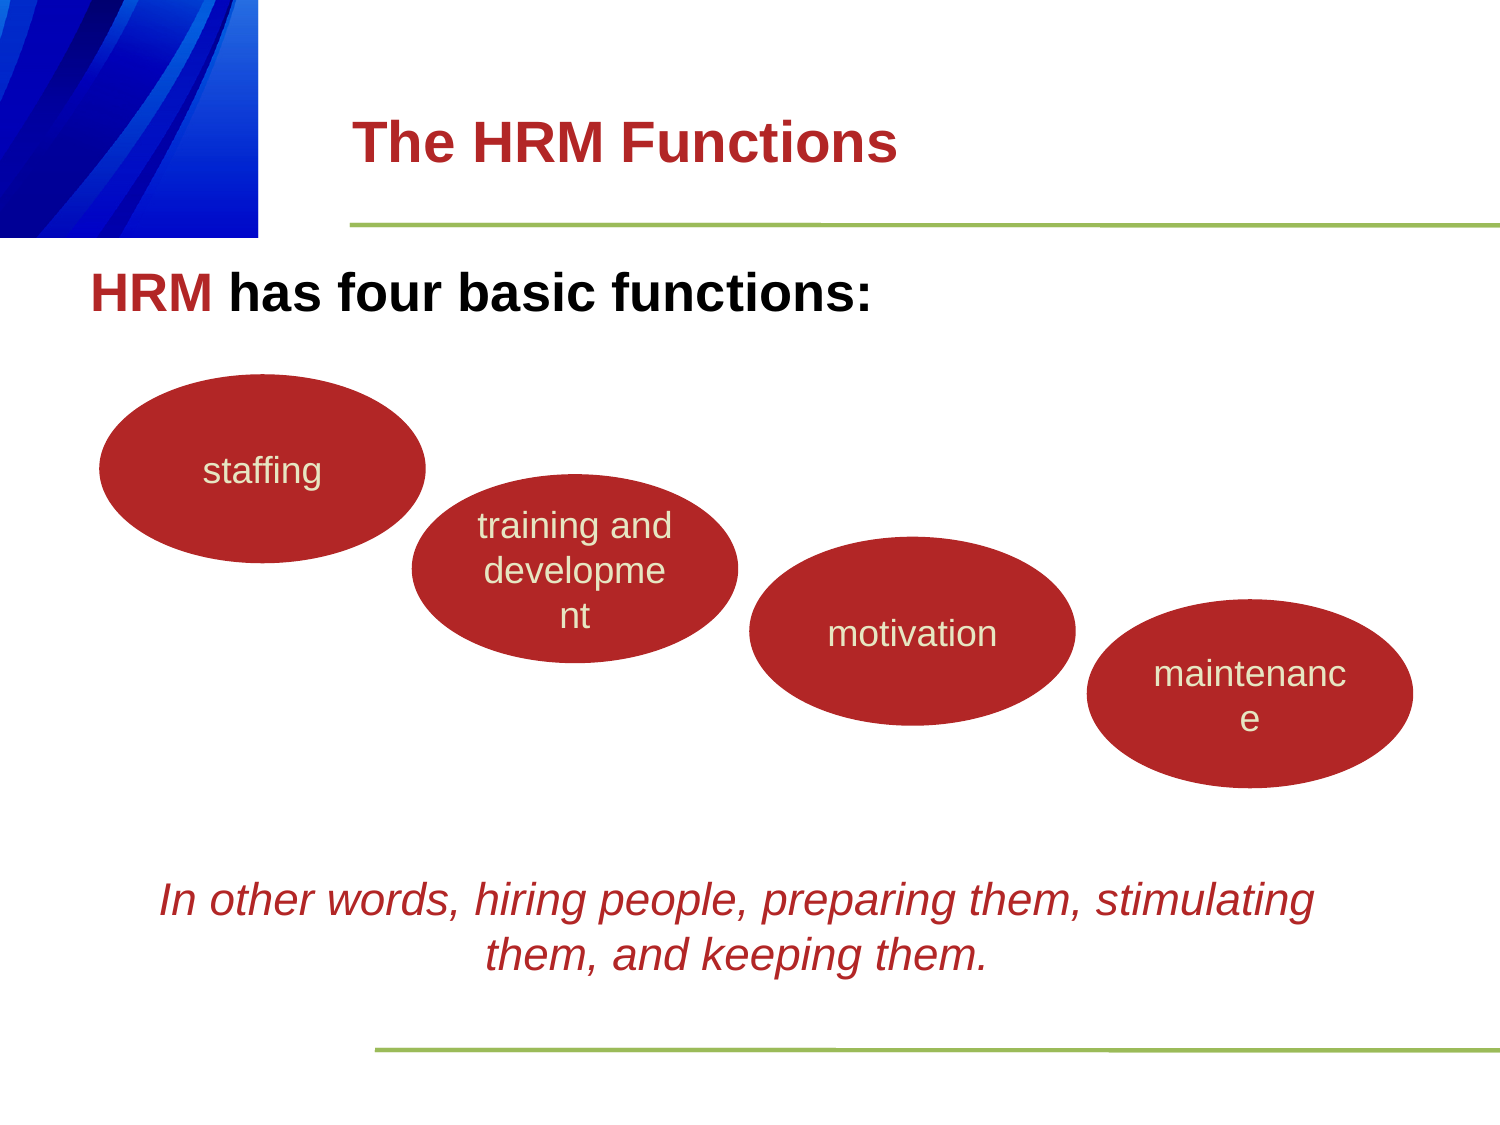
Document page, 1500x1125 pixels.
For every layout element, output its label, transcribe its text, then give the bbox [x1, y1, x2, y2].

text_box staffing [99, 375, 425, 563]
text_box motivation [750, 537, 1075, 725]
picture [0, 0, 259, 238]
text_box In other words, hiring people, preparing them, stimulating them, and keeping them. [99, 862, 1375, 988]
text_box maintenance [1087, 600, 1413, 788]
title The HRM Functions [337, 45, 1425, 233]
text_box HRM has four basic functions: [74, 249, 1275, 331]
text_box training and development [412, 474, 738, 663]
